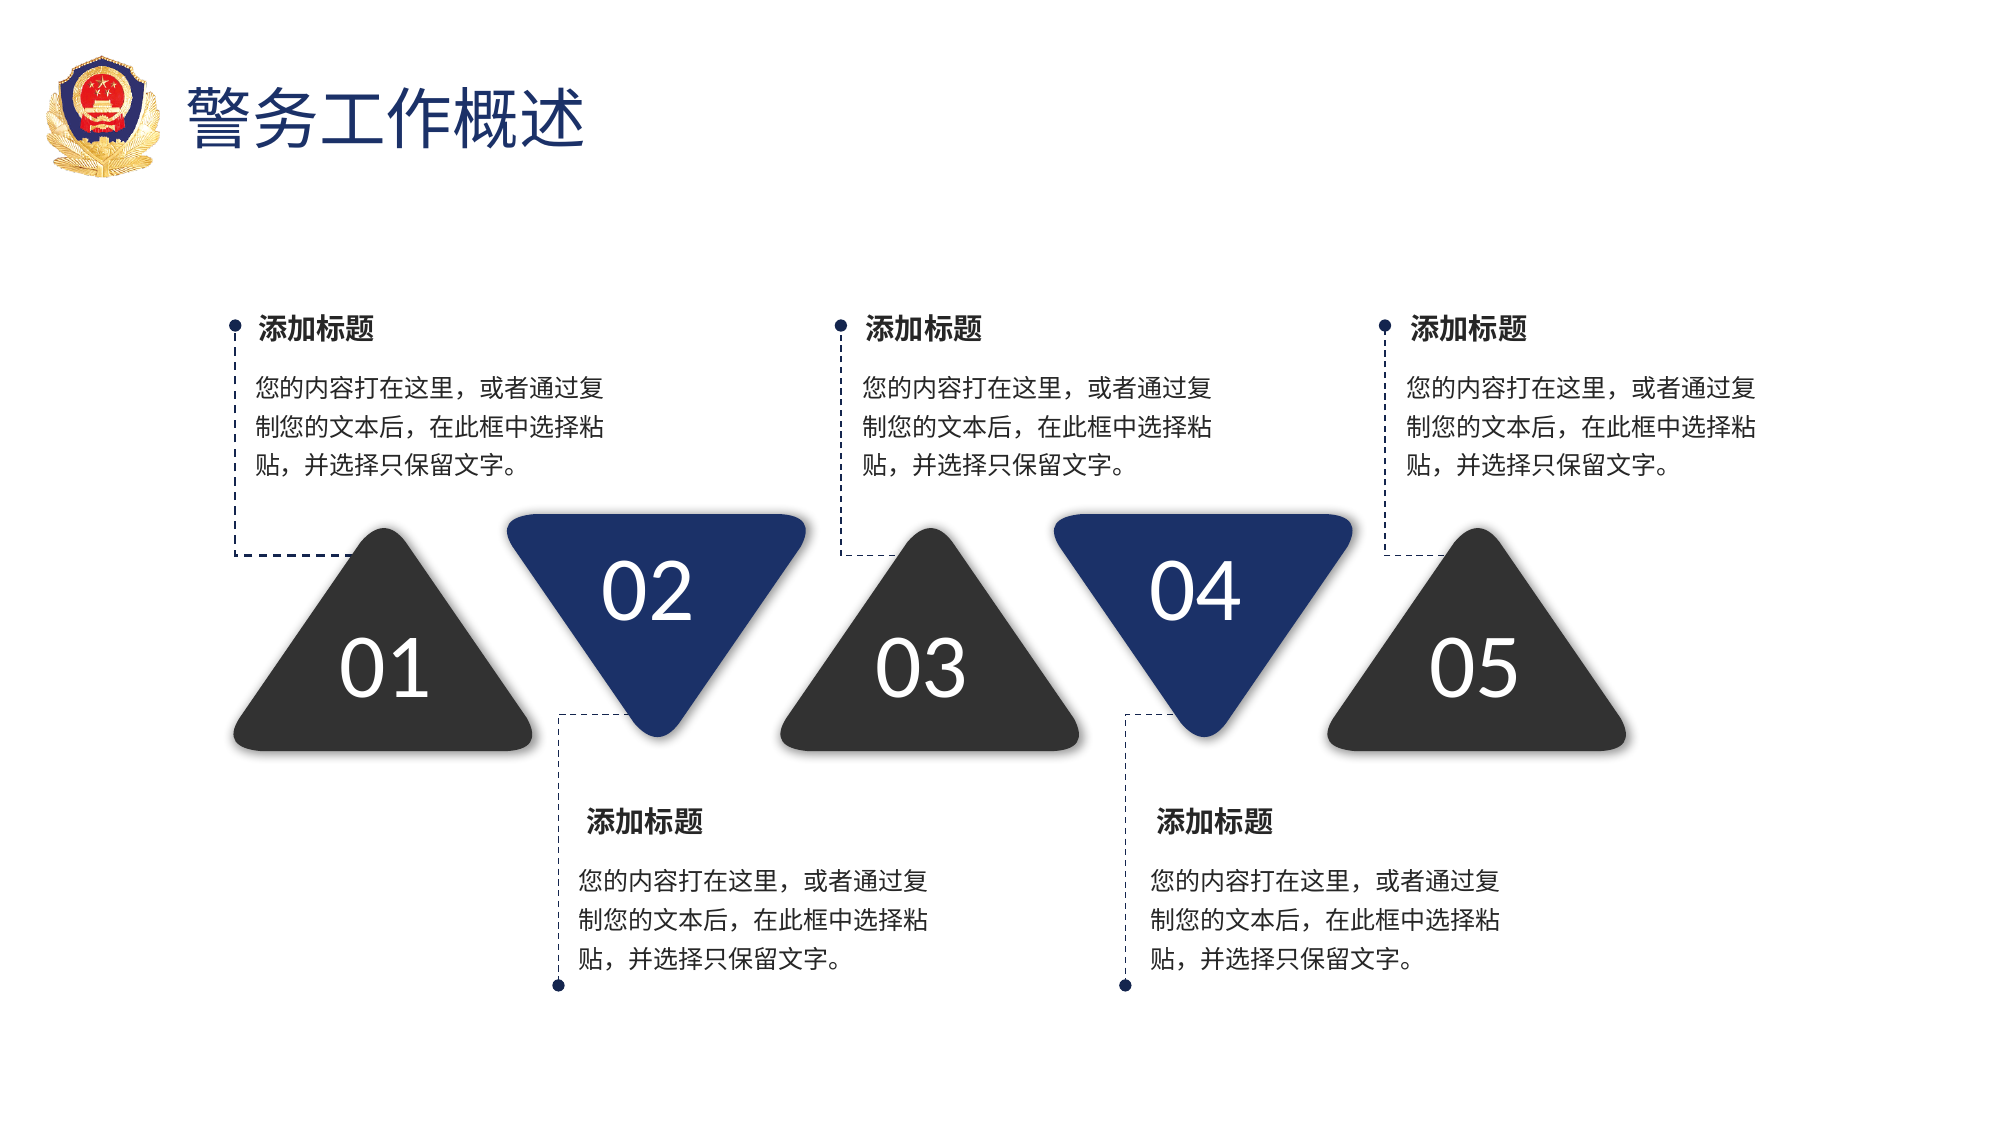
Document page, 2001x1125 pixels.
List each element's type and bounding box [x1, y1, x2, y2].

text_box [1135, 796, 1528, 980]
text_box [240, 302, 622, 486]
text_box [1392, 302, 1774, 486]
text_box [1119, 742, 1193, 992]
text_box [773, 523, 1086, 752]
text_box [834, 319, 911, 523]
text_box [32, 42, 825, 186]
text_box [1047, 513, 1359, 742]
text_box [1378, 319, 1459, 523]
text_box [1320, 523, 1633, 752]
text_box [563, 796, 949, 980]
text_box [847, 302, 1229, 486]
text_box [226, 523, 539, 752]
text_box [500, 513, 812, 742]
text_box [552, 742, 647, 992]
text_box [229, 319, 354, 523]
